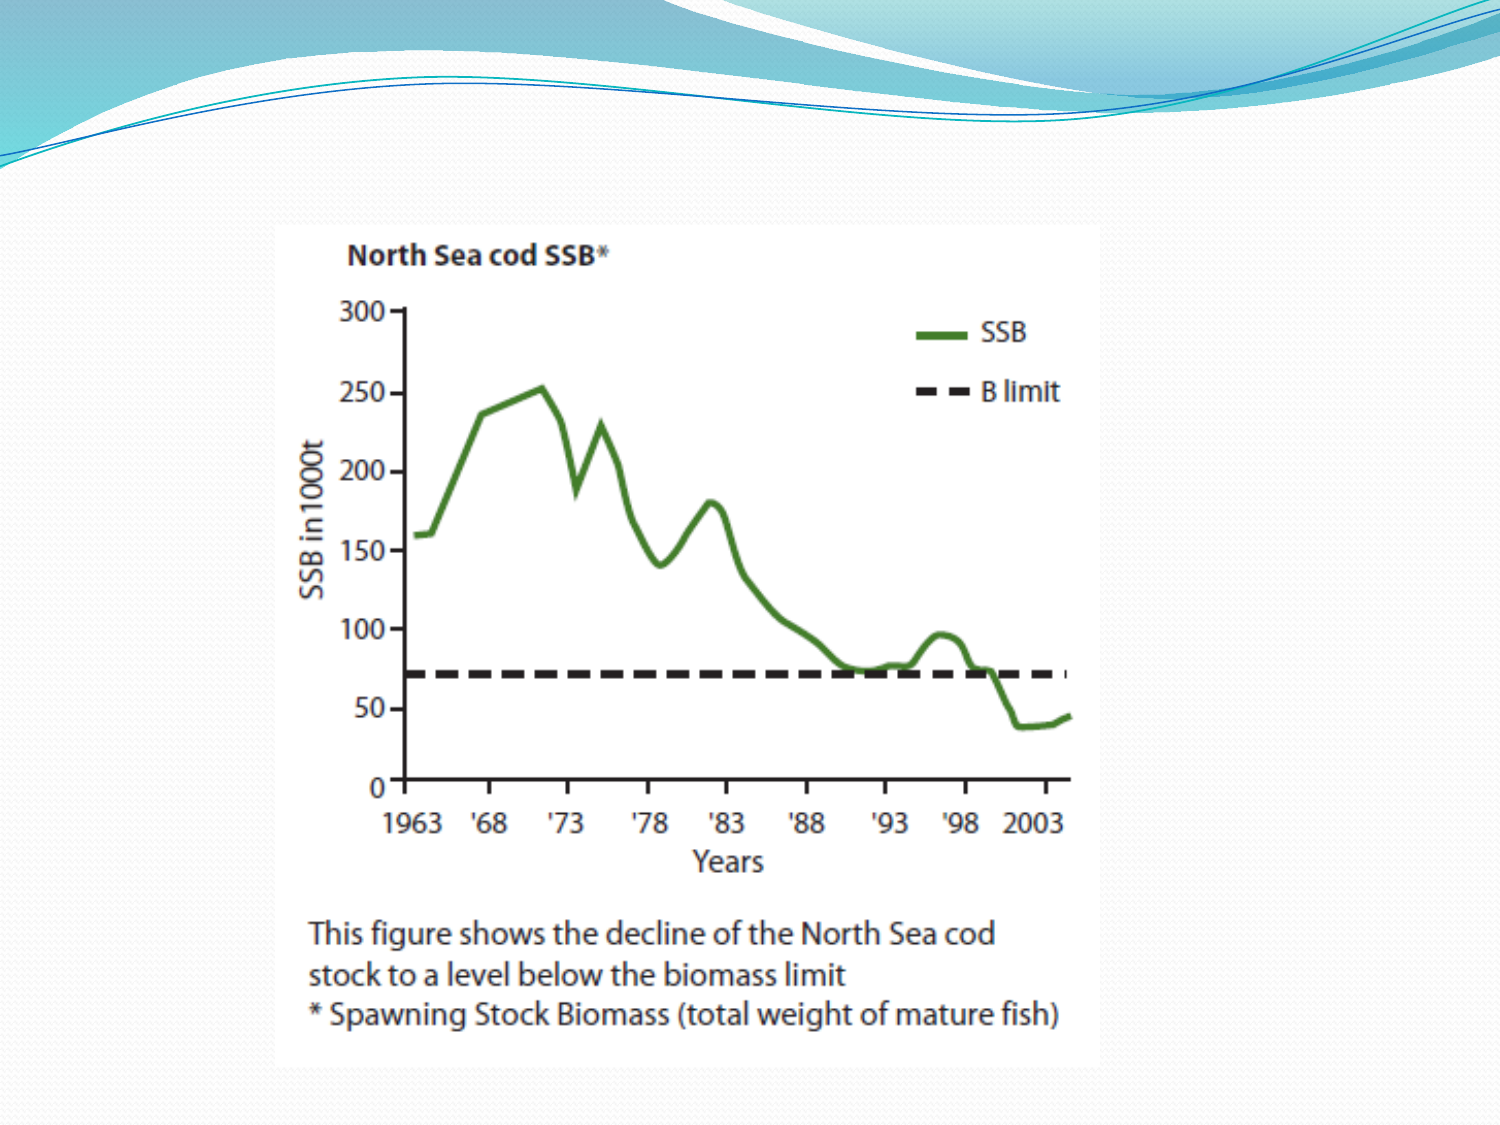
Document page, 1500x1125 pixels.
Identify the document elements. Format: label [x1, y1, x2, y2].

picture [274, 224, 1101, 1067]
